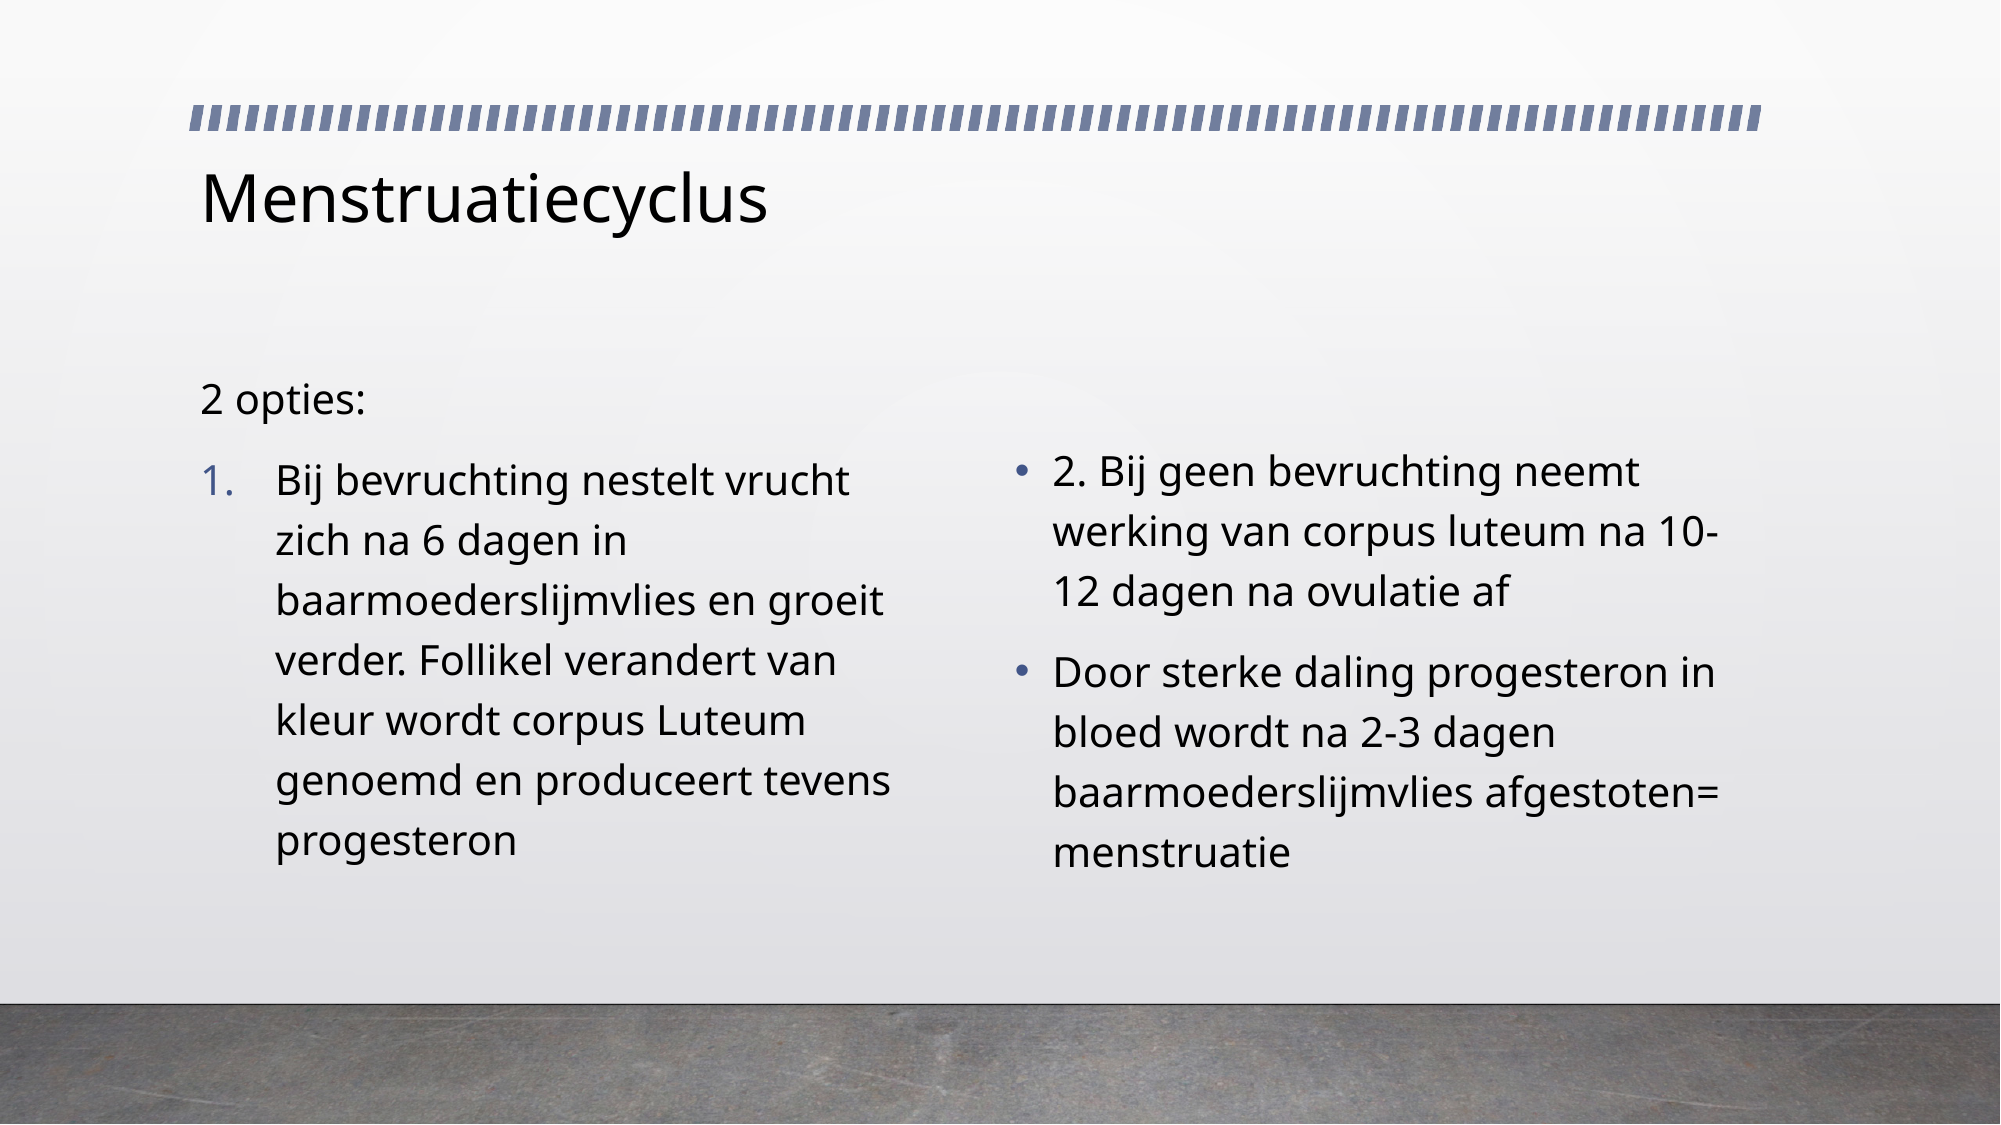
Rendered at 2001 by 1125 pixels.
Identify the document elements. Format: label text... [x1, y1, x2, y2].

picture [0, 1004, 2000, 1124]
list 2 opties: Bij bevruchting nestelt vrucht zich na 6 dagen in baarmoederslijmvlies en groeit verder. Follikel verandert van kleur wordt corpus Luteum genoemd en produceert tevens progesteron [185, 355, 948, 896]
list 2. Bij geen bevruchting neemt werking van corpus luteum na 10-12 dagen na ovulatie af Door sterke daling progesteron in bloed wordt na 2-3 dagen baarmoederslijmvlies afgestoten= menstruatie [999, 356, 1762, 896]
title Menstruatiecyclus [185, 157, 1762, 331]
